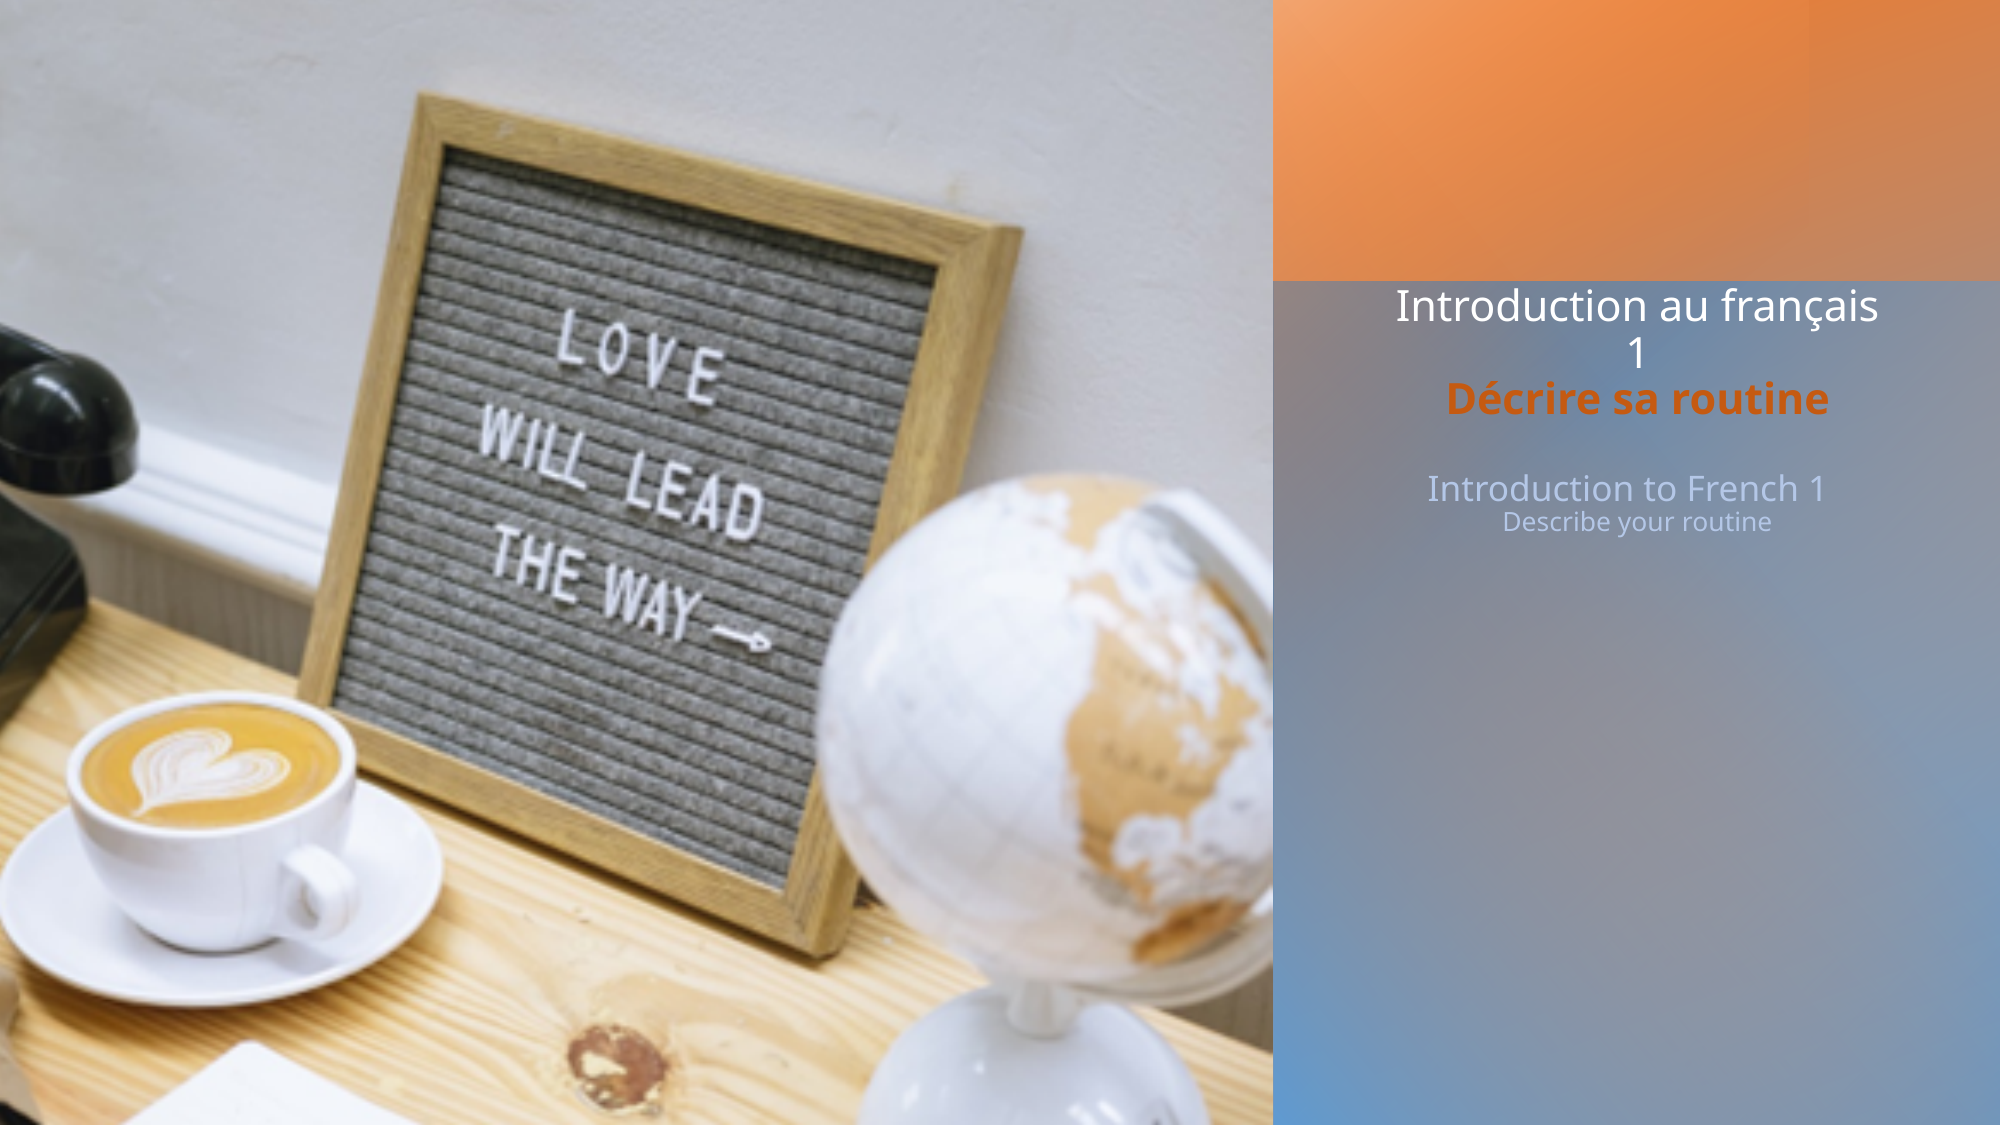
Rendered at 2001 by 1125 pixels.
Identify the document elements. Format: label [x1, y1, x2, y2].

text_box [1274, 0, 2000, 1125]
picture [0, 0, 1274, 1125]
